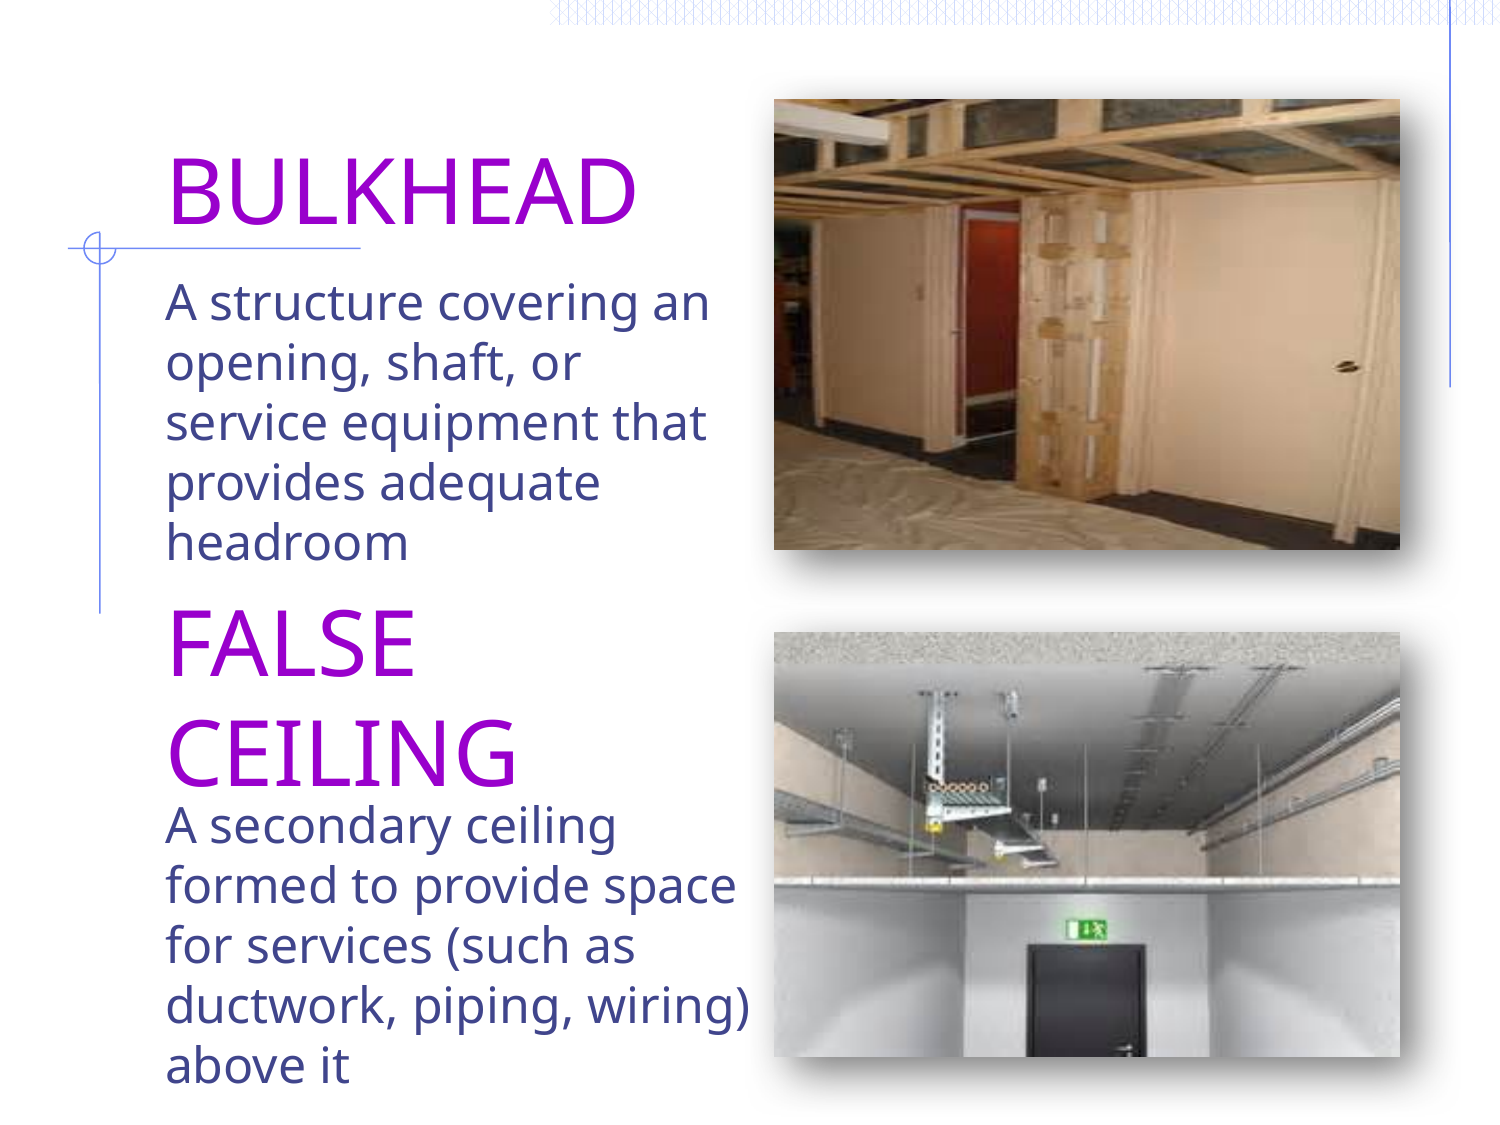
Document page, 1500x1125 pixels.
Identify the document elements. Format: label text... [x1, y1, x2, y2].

list A secondary ceiling formed to provide space for services (such as ductwork, piping, wiring) above it [150, 785, 775, 1099]
picture [774, 99, 1401, 551]
list FALSE CEILING [150, 557, 775, 785]
list A structure covering an opening, shaft, or service equipment that provides adequate headroom [150, 262, 738, 557]
picture [774, 632, 1401, 1057]
list BULKHEAD [150, 99, 738, 250]
